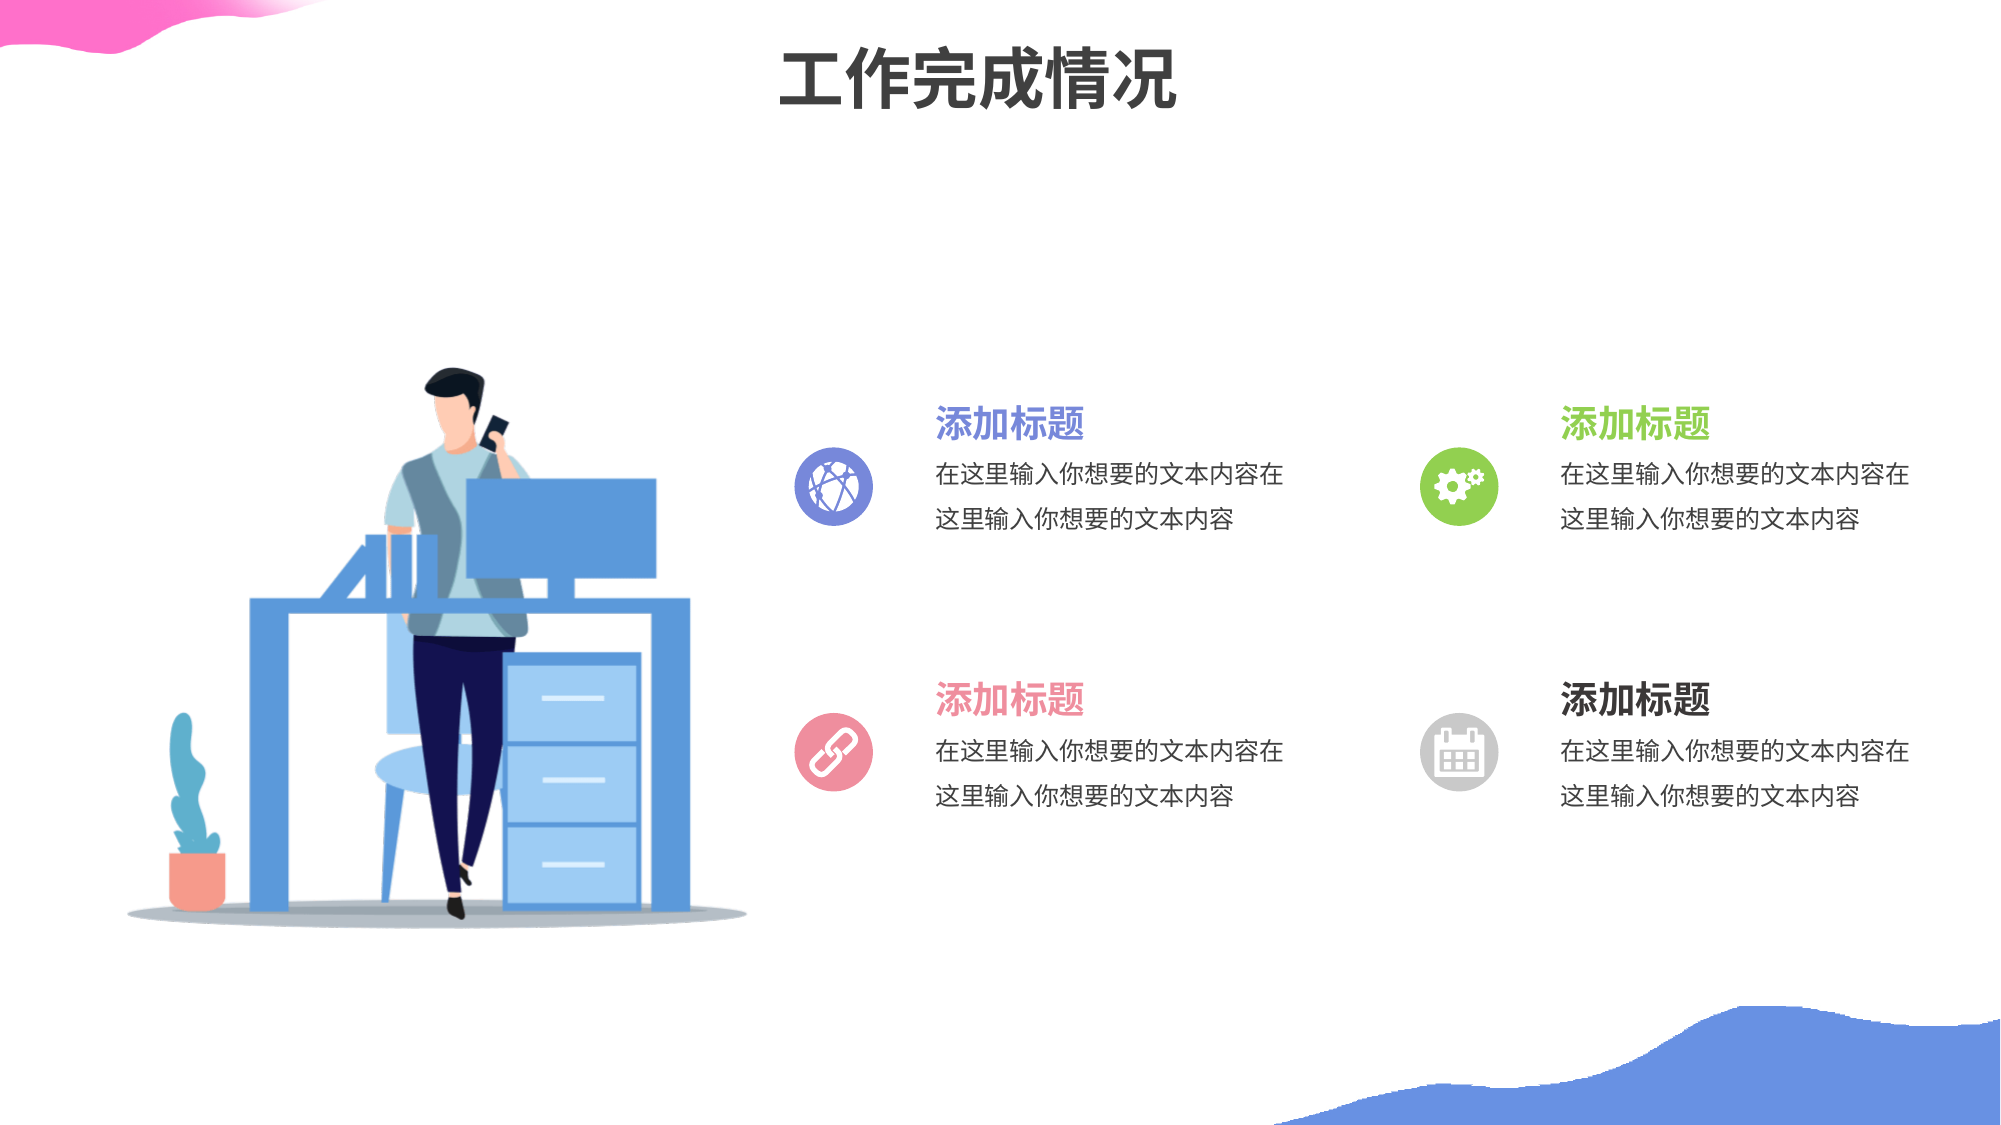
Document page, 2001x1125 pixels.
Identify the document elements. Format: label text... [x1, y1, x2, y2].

text_box 添加标题 [1545, 392, 1791, 436]
text_box 在这里输入你想要的文本内容在这里输入你想要的文本内容 [920, 436, 1323, 541]
text_box 添加标题 [920, 392, 1165, 436]
text_box 在这里输入你想要的文本内容在这里输入你想要的文本内容 [1545, 436, 1949, 541]
text_box 在这里输入你想要的文本内容在这里输入你想要的文本内容 [1545, 712, 1949, 818]
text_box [1420, 447, 1499, 526]
picture [0, 0, 2001, 1125]
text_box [794, 447, 873, 526]
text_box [794, 712, 873, 792]
text_box 添加标题 [1545, 668, 1791, 712]
text_box 添加标题 [920, 668, 1165, 712]
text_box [1420, 712, 1499, 792]
text_box 工作完成情况 [763, 29, 1237, 125]
text_box 在这里输入你想要的文本内容在这里输入你想要的文本内容 [920, 712, 1323, 818]
